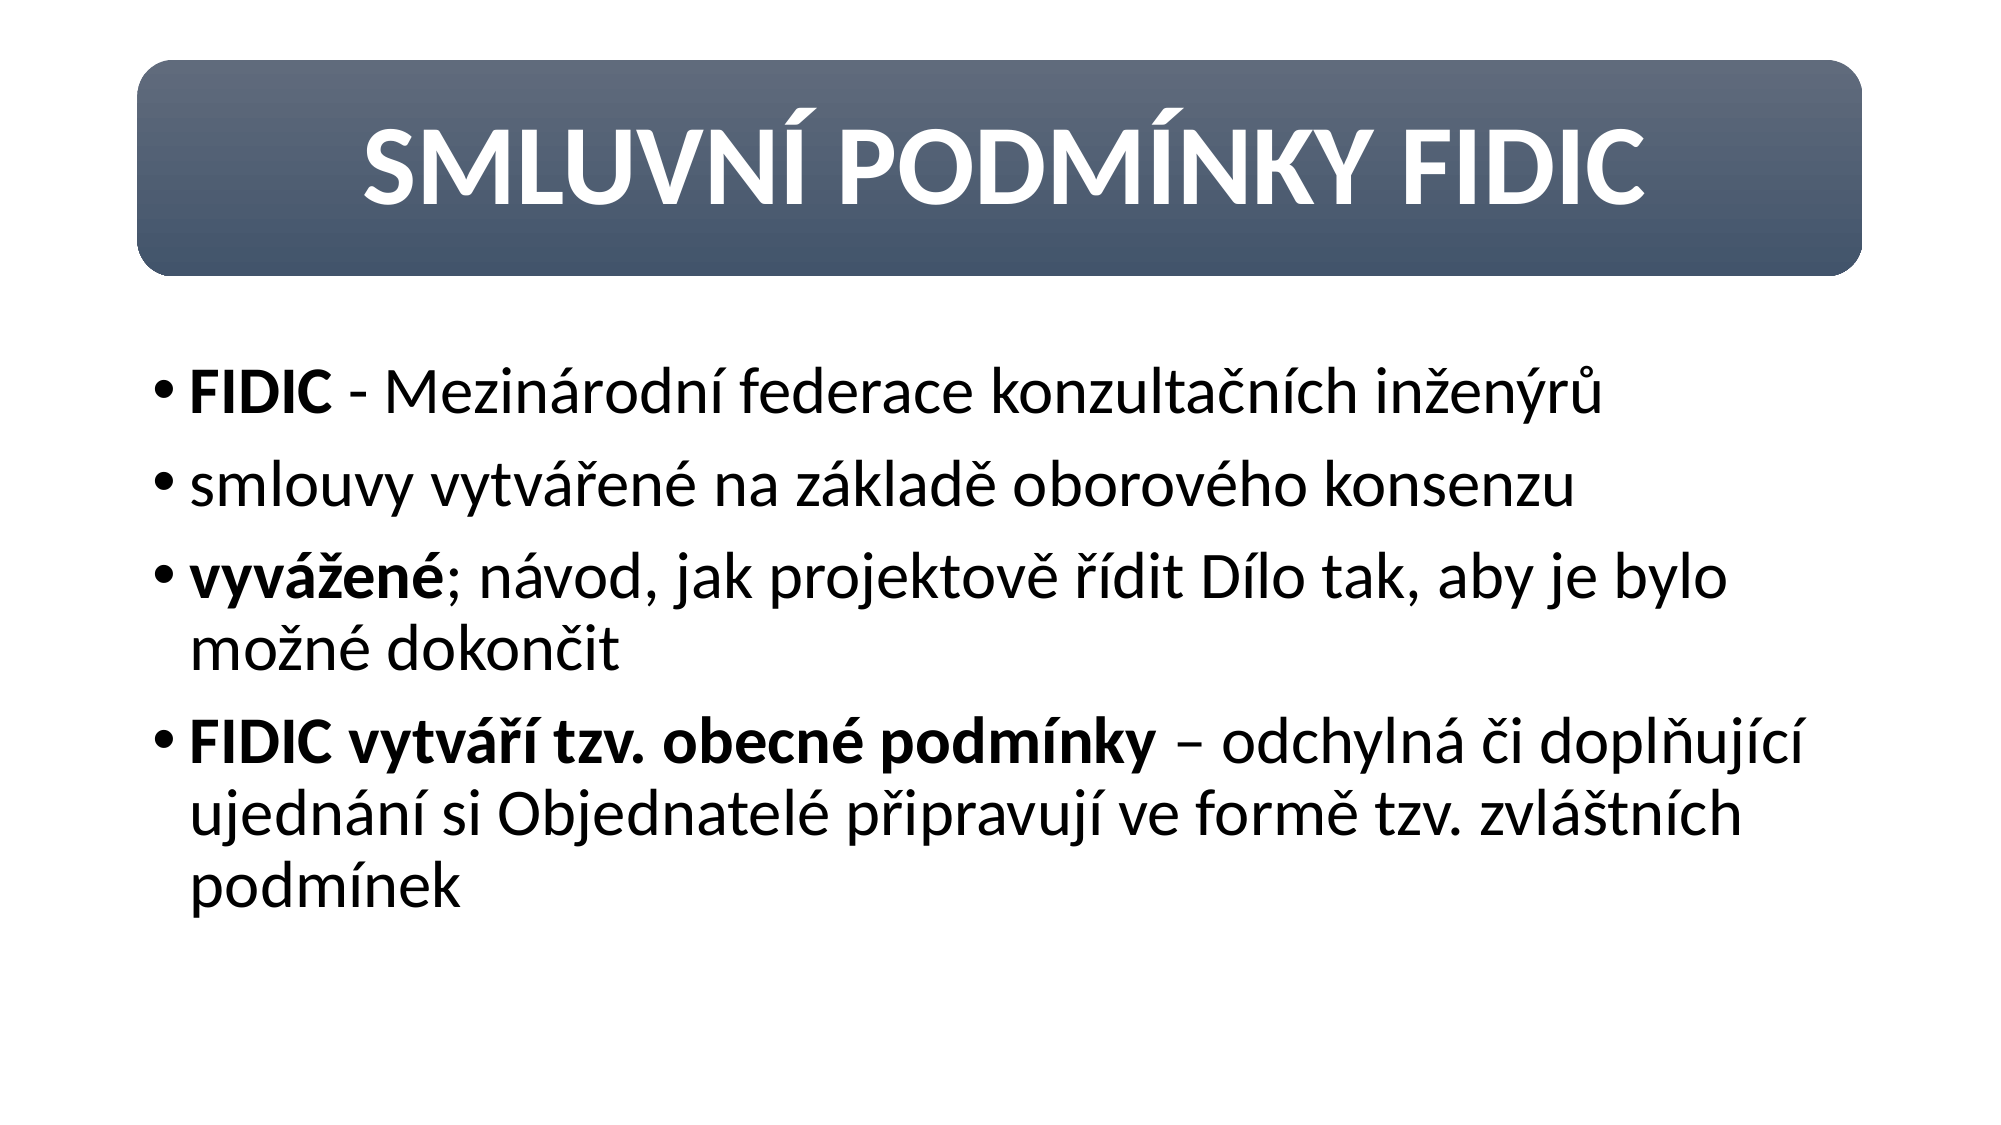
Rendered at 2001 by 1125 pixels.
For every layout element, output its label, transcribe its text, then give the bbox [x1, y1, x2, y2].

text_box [137, 59, 1863, 278]
list FIDIC - Mezinárodní federace konzultačních inženýrů smlouvy vytvářené na základě oborového konsenzu vyvážené; návod, jak projektově řídit Dílo tak, aby je bylo možné dokončit FIDIC vytváří tzv. obecné podmínky – odchylná či doplňující ujednání si Objednatelé připravují ve formě tzv. zvláštních podmínek [137, 348, 1863, 1017]
